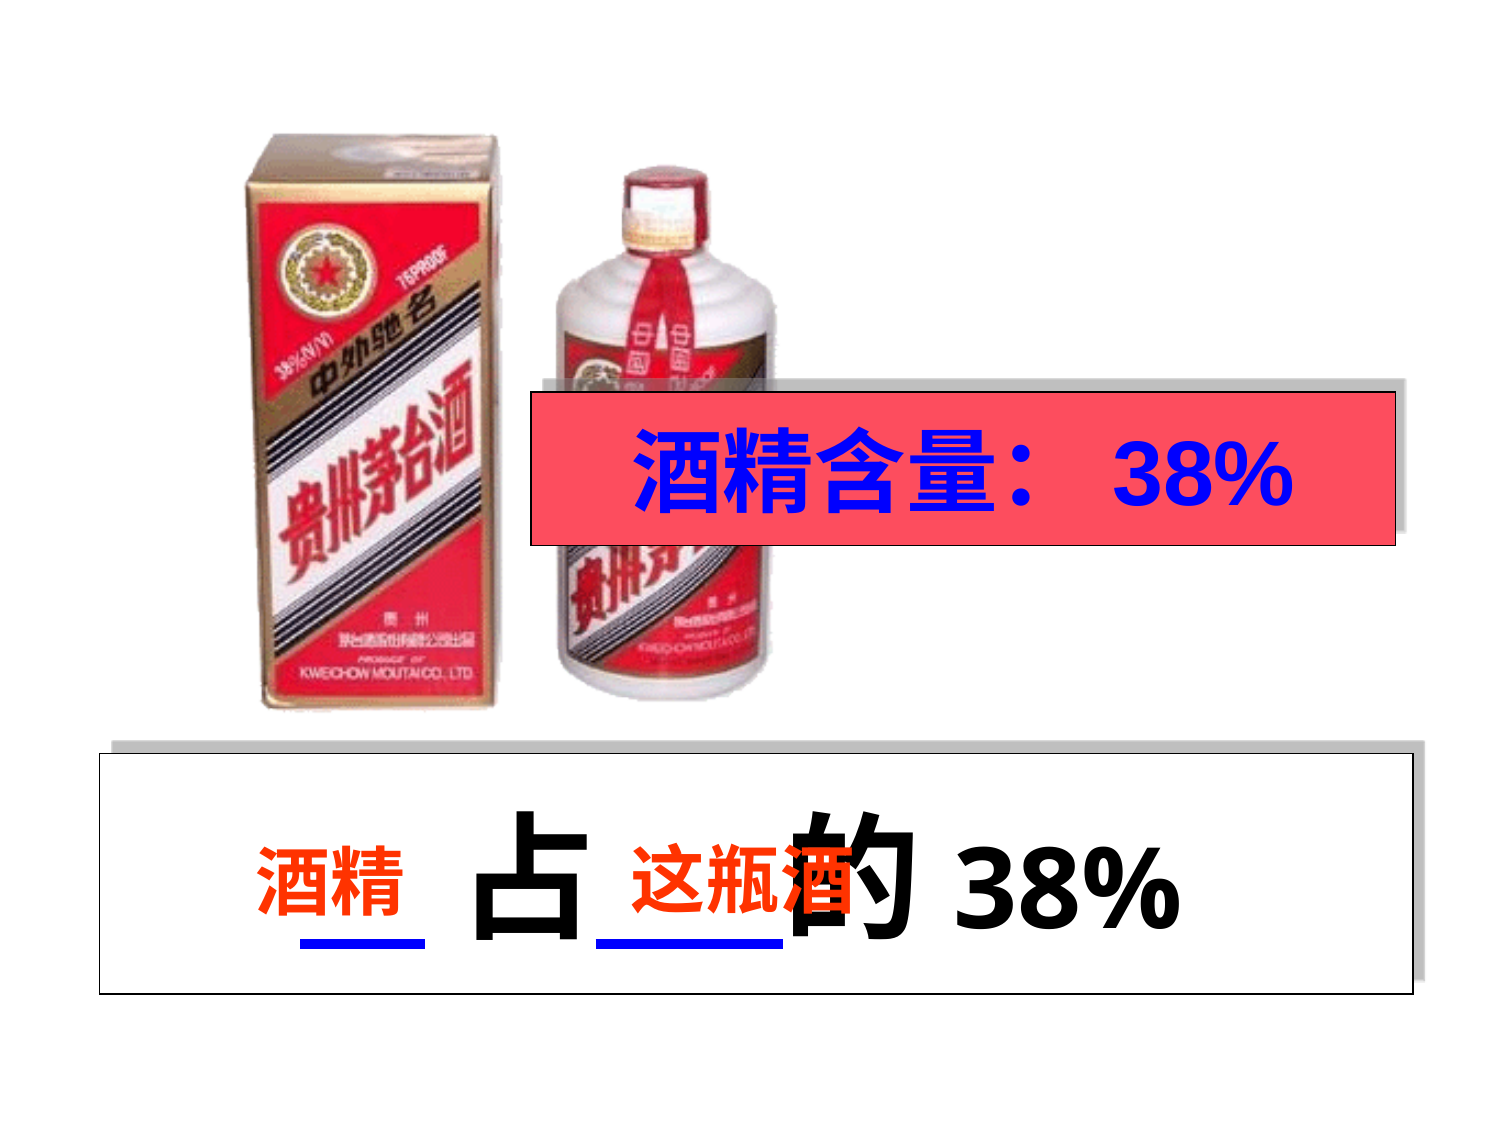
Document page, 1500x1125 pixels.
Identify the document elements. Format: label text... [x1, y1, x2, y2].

text_box [35, 101, 1471, 1071]
text_box 酒精 [240, 826, 421, 933]
picture [42, 103, 965, 729]
text_box 这瓶酒 [615, 824, 871, 930]
text_box 酒精含量：38% [968, 392, 1396, 546]
text_box 占 的38% [99, 753, 1414, 994]
